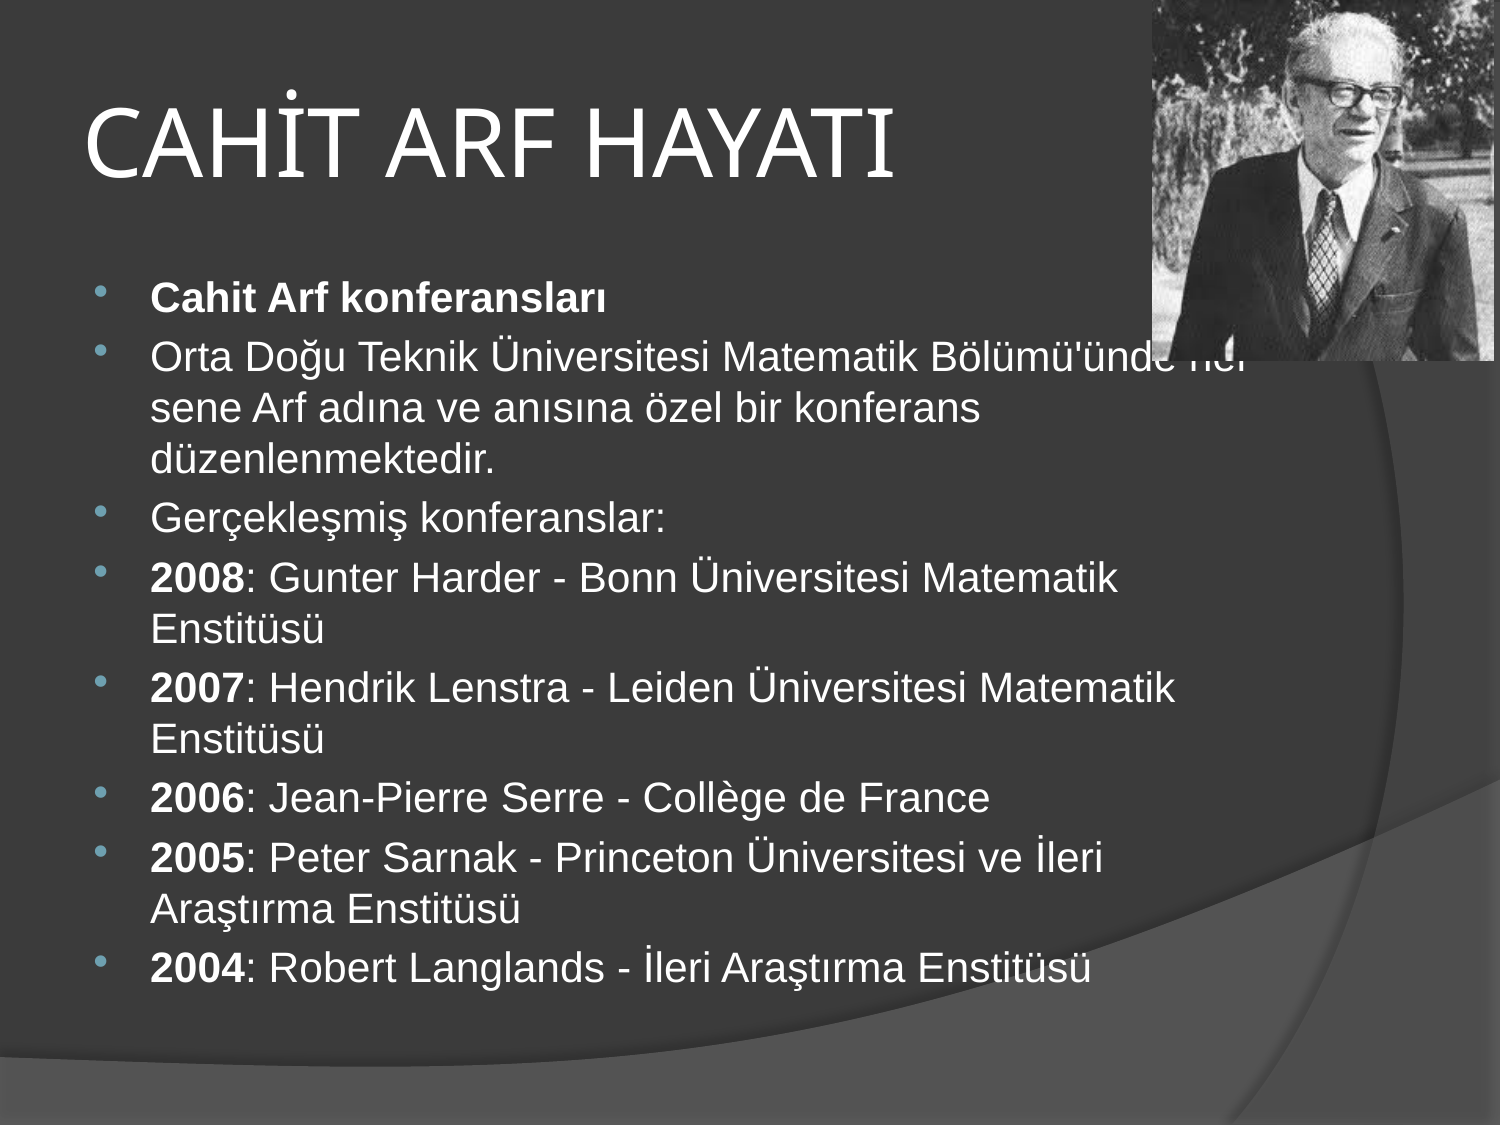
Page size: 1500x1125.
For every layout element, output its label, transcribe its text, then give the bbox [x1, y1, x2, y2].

picture [1152, 0, 1494, 362]
title CAHİT ARF HAYATI [75, 45, 1143, 233]
list Cahit Arf konferansları Orta Doğu Teknik Üniversitesi Matematik Bölümü'ünde her sene Arf adına ve anısına özel bir konferans düzenlenmektedir. Gerçekleşmiş konferanslar: 2008: Gunter Harder - Bonn Üniversitesi Matematik Enstitüsü 2007: Hendrik Lenstra - Leiden Üniversitesi Matematik Enstitüsü 2006: Jean-Pierre Serre - Collège de France 2005: Peter Sarnak - Princeton Üniversitesi ve İleri Araştırma Enstitüsü 2004: Robert Langlands - İleri Araştırma Enstitüsü [75, 262, 1300, 1005]
